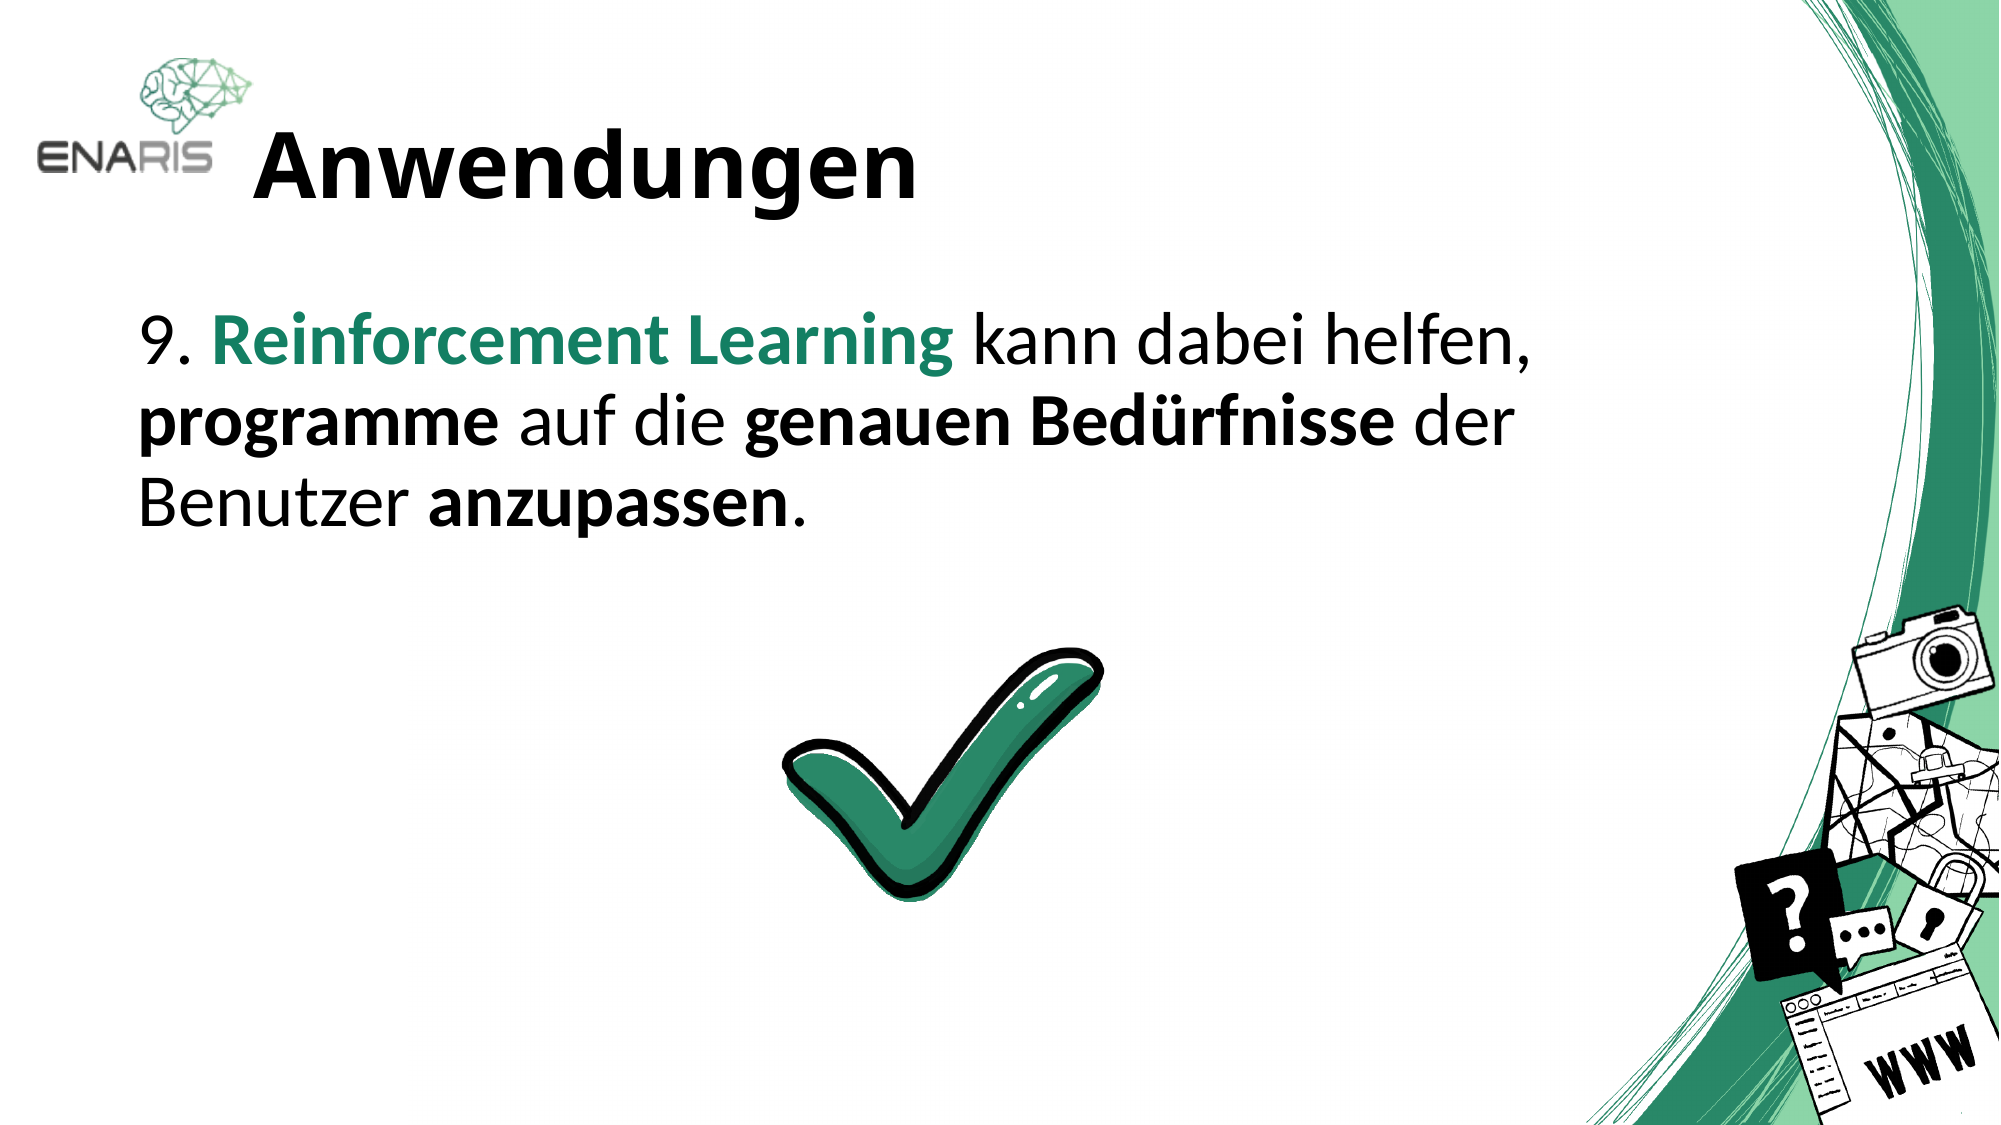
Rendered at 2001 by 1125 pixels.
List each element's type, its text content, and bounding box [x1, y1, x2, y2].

picture [37, 58, 254, 173]
title Anwendungen [253, 59, 1863, 278]
picture [408, 0, 1999, 1125]
list 9. Reinforcement Learning kann dabei helfen, programme auf die genauen Bedürfnisse der Benutzer anzupassen. [137, 299, 1728, 1014]
